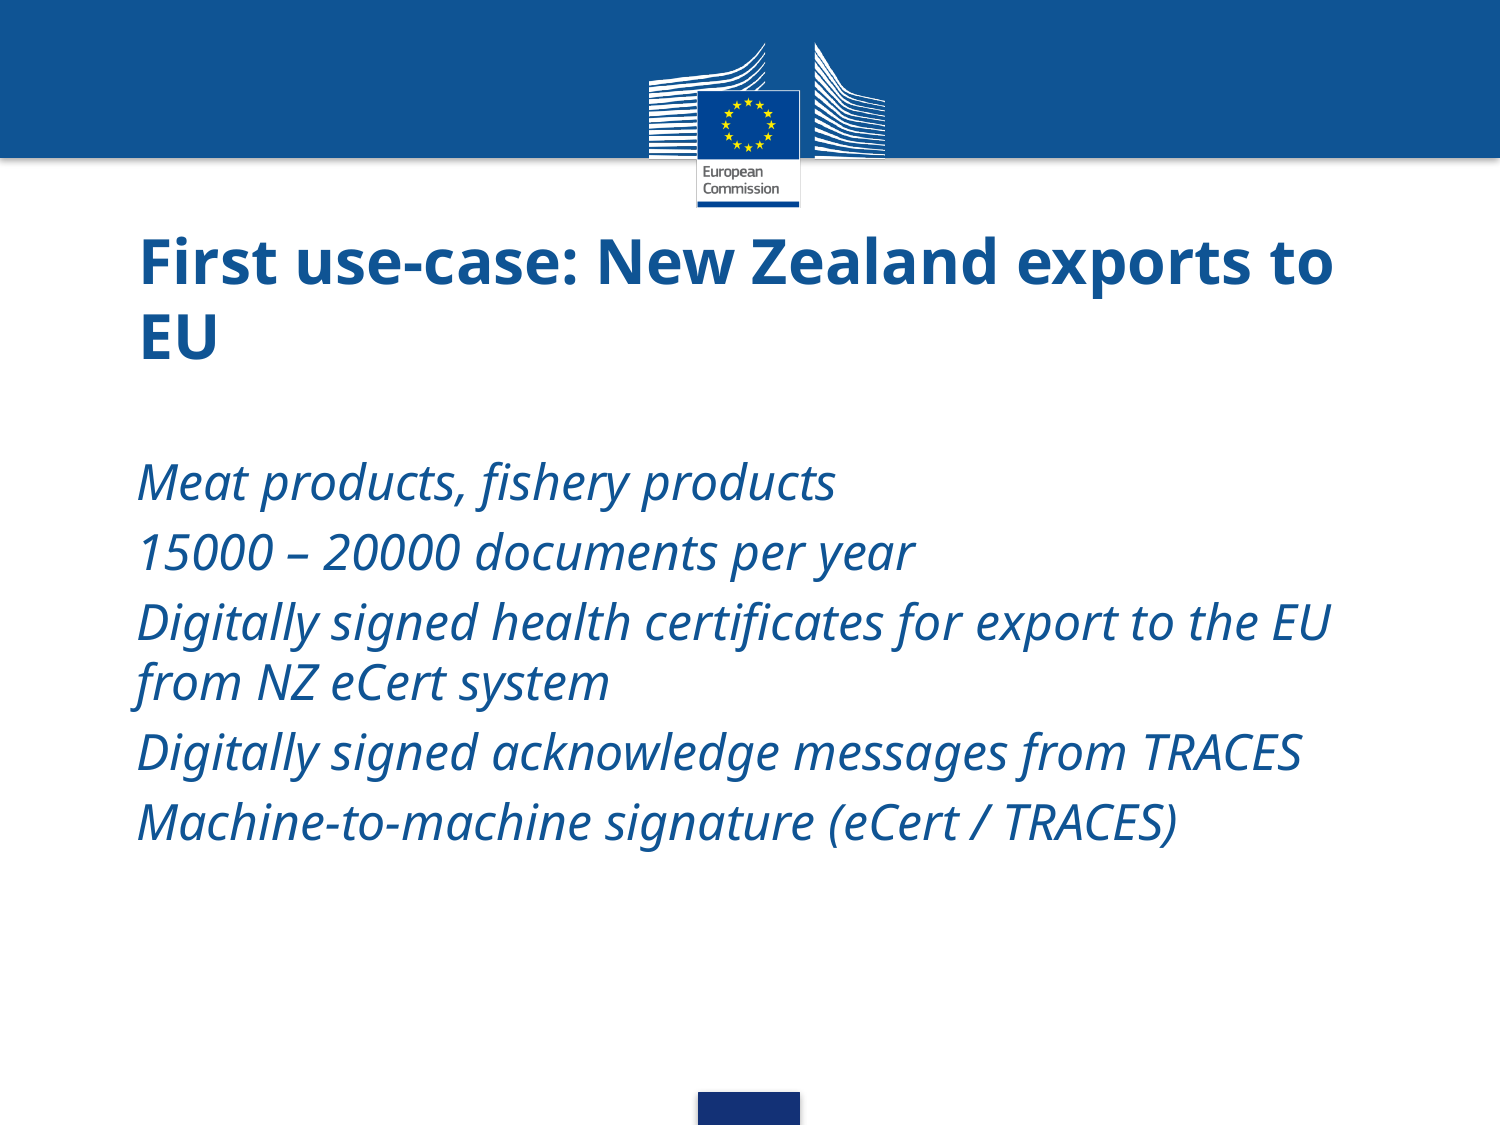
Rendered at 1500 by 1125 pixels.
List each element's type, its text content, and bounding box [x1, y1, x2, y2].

picture [649, 42, 885, 208]
title First use-case: New Zealand exports to EU [64, 219, 1415, 373]
list Meat products, fishery products 15000 – 20000 documents per year Digitally signed health certificates for export to the EU from NZ eCert system Digitally signed acknowledge messages from TRACES Machine-to-machine signature (eCert / TRACES) [64, 373, 1415, 953]
